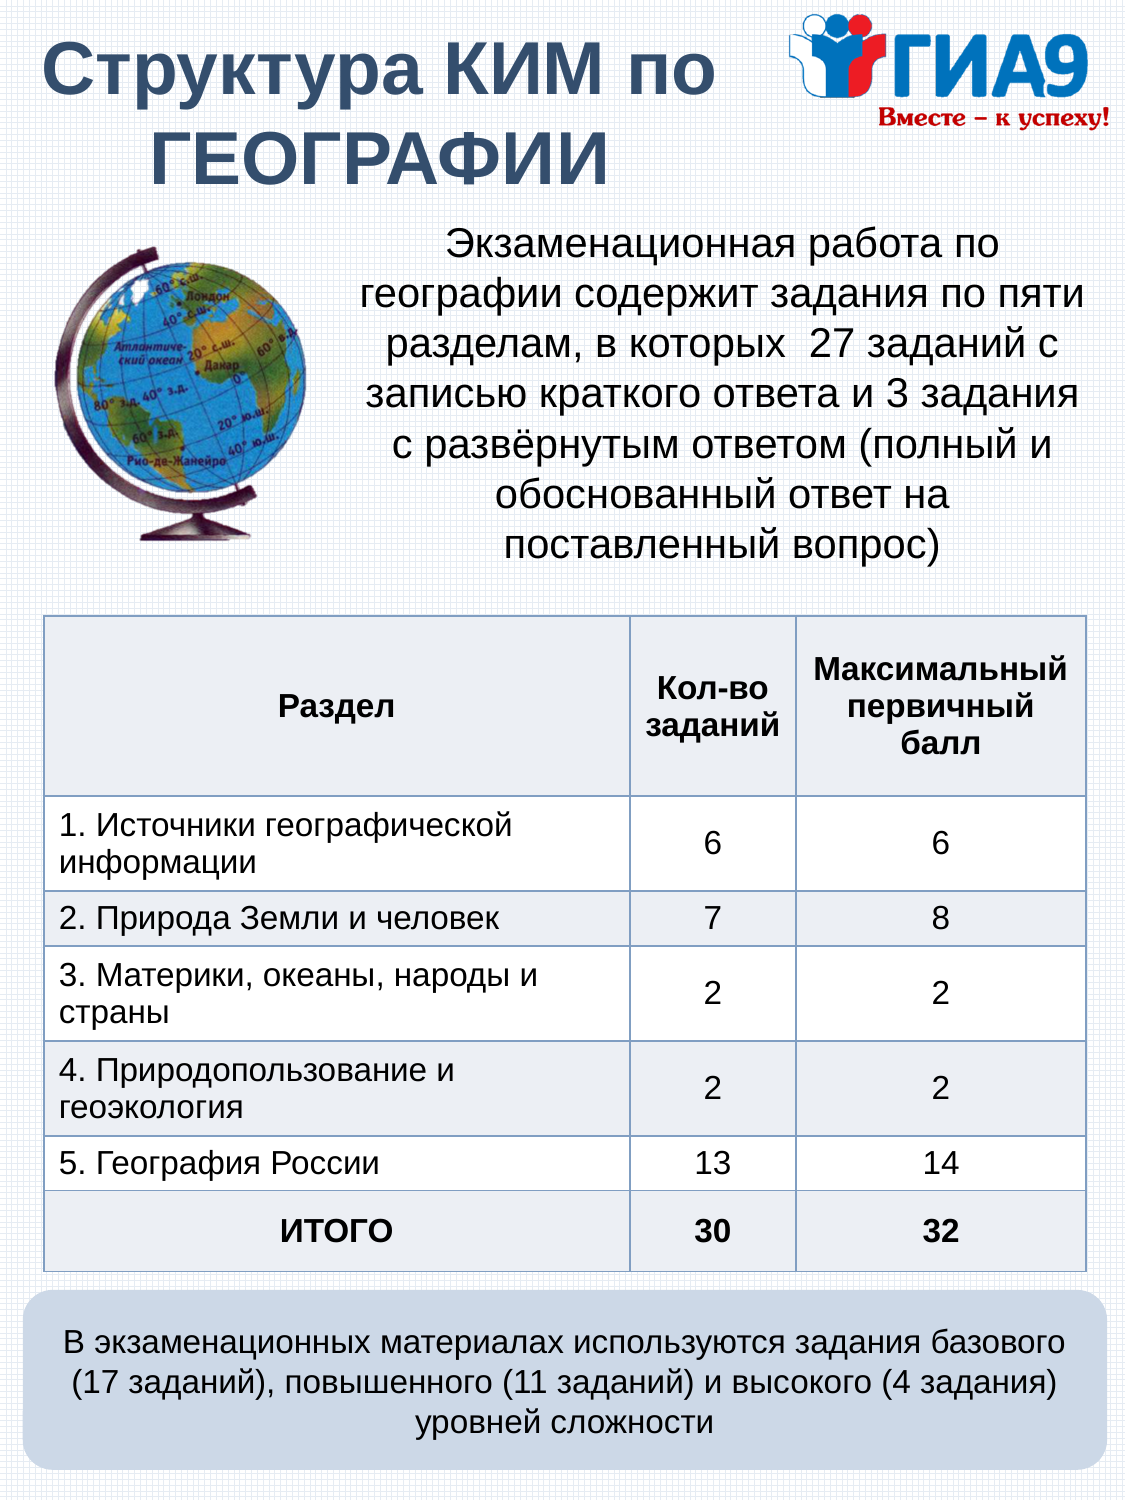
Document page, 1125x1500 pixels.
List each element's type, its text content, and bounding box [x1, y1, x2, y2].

table_cell 2 [631, 1042, 795, 1135]
table_cell 32 [797, 1191, 1085, 1271]
table_header Раздел [45, 617, 629, 795]
table_cell 7 [631, 892, 795, 945]
table_cell 5. География России [45, 1137, 629, 1190]
text_box В экзаменационных материалах используются задания базового (17 заданий), повышенного (11 заданий) и высокого (4 задания) уровней сложности [19, 1286, 1111, 1473]
table_cell 3. Материки, океаны, народы и страны [45, 947, 629, 1040]
text_box Экзаменационная работа по географии содержит задания по пяти разделам, в которых 27 заданий с записью краткого ответа и 3 задания с развёрнутым ответом (полный и обоснованный ответ на поставленный вопрос) [337, 208, 1108, 574]
picture [51, 243, 309, 543]
table_cell 6 [631, 797, 795, 890]
table_cell 1. Источники географической информации [45, 797, 629, 890]
table_header Кол-во заданий [631, 617, 795, 795]
table_cell 4. Природопользование и геоэкология [45, 1042, 629, 1135]
table_cell 2 [797, 1042, 1085, 1135]
table_cell 30 [631, 1191, 795, 1271]
table_cell 2 [797, 947, 1085, 1040]
table_cell 8 [797, 892, 1085, 945]
table_cell 2. Природа Земли и человек [45, 892, 629, 945]
table_cell 13 [631, 1137, 795, 1190]
table_header Максимальный первичный балл [797, 617, 1085, 795]
table_cell 2 [631, 947, 795, 1040]
picture [788, 13, 1125, 146]
table_cell 6 [797, 797, 1085, 890]
text_box Структура КИМ по ГЕОГРАФИИ [26, 11, 733, 207]
table_cell ИТОГО [45, 1191, 629, 1271]
table_cell 14 [797, 1137, 1085, 1190]
